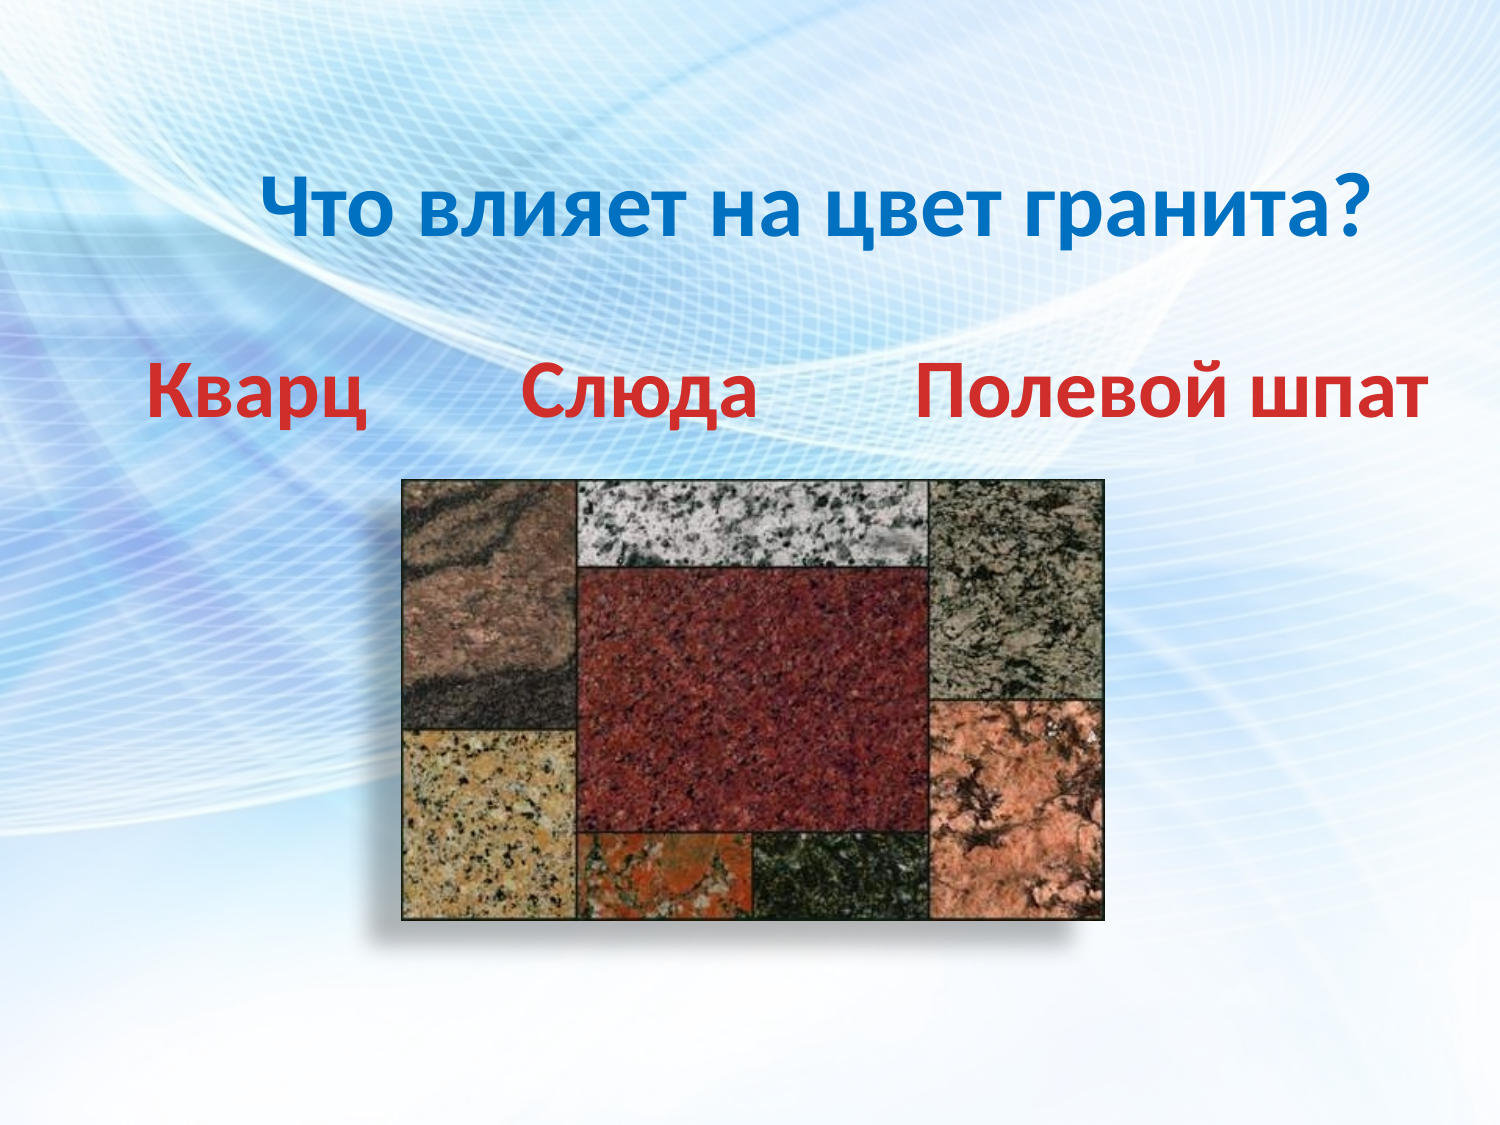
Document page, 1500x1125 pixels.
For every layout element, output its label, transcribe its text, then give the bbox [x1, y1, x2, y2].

picture [400, 479, 1105, 921]
text_box Полевой шпат [899, 326, 1445, 442]
text_box Кварц [131, 326, 383, 442]
text_box Слюда [506, 326, 775, 442]
text_box Что влияет на цвет гранита? [244, 137, 1391, 262]
